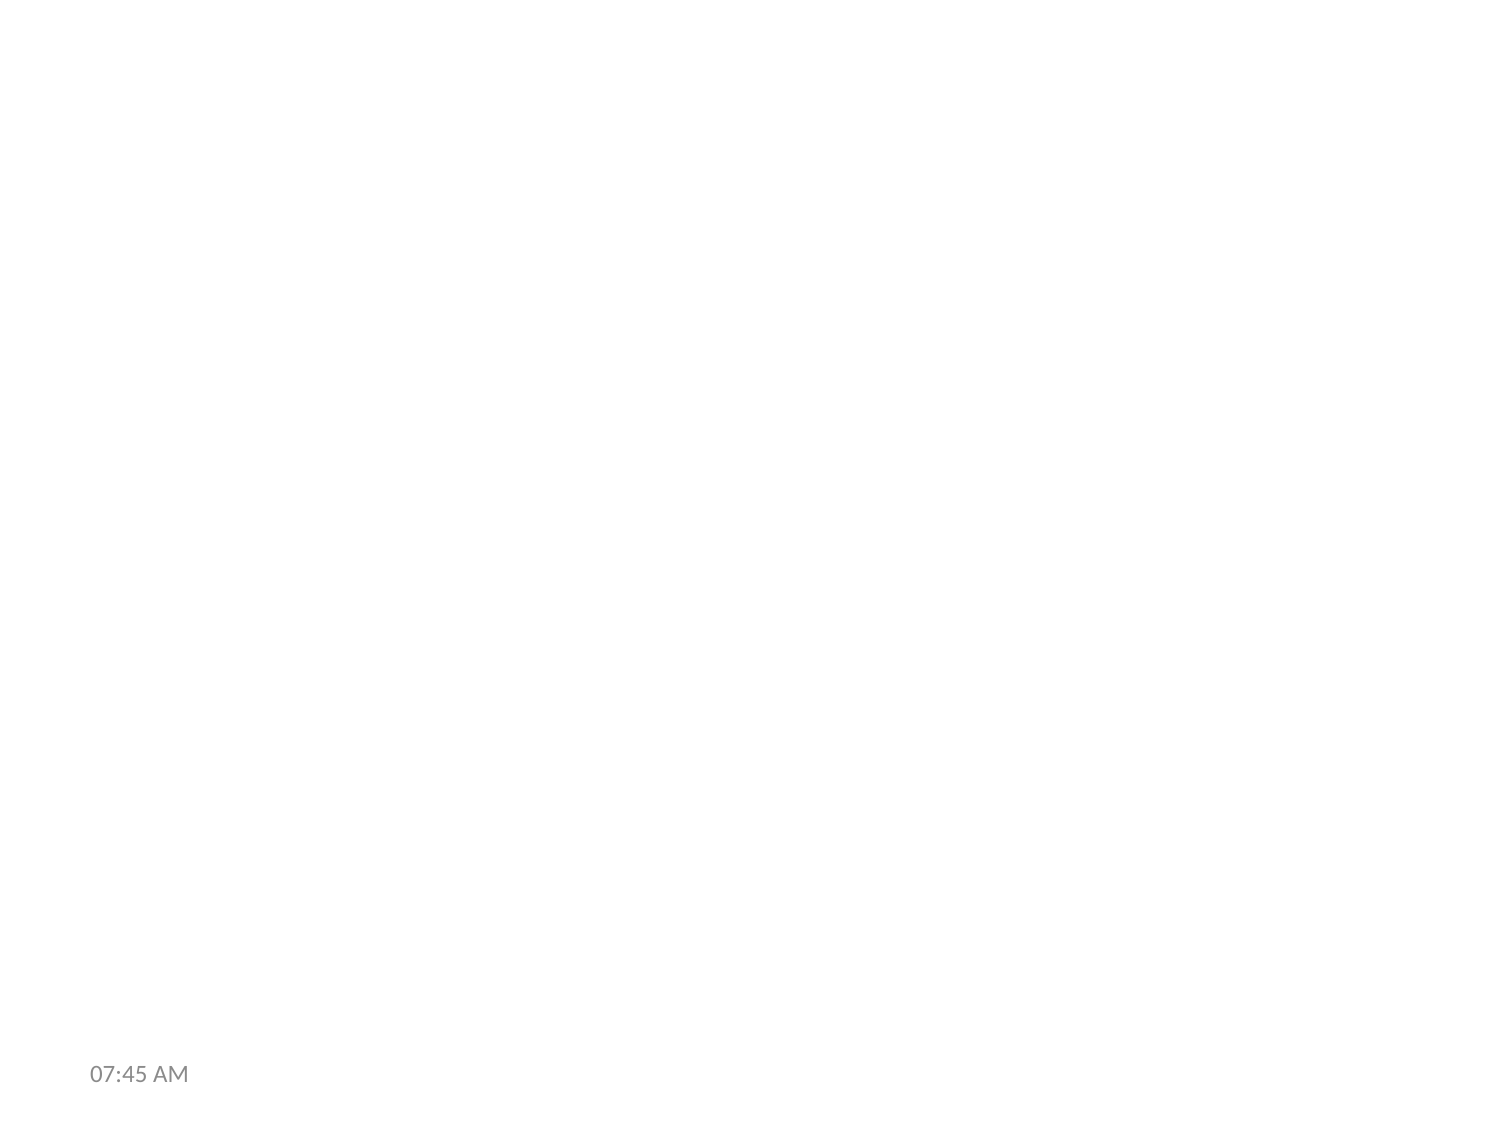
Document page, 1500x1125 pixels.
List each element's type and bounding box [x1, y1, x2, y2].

slide_number [75, 1042, 425, 1103]
